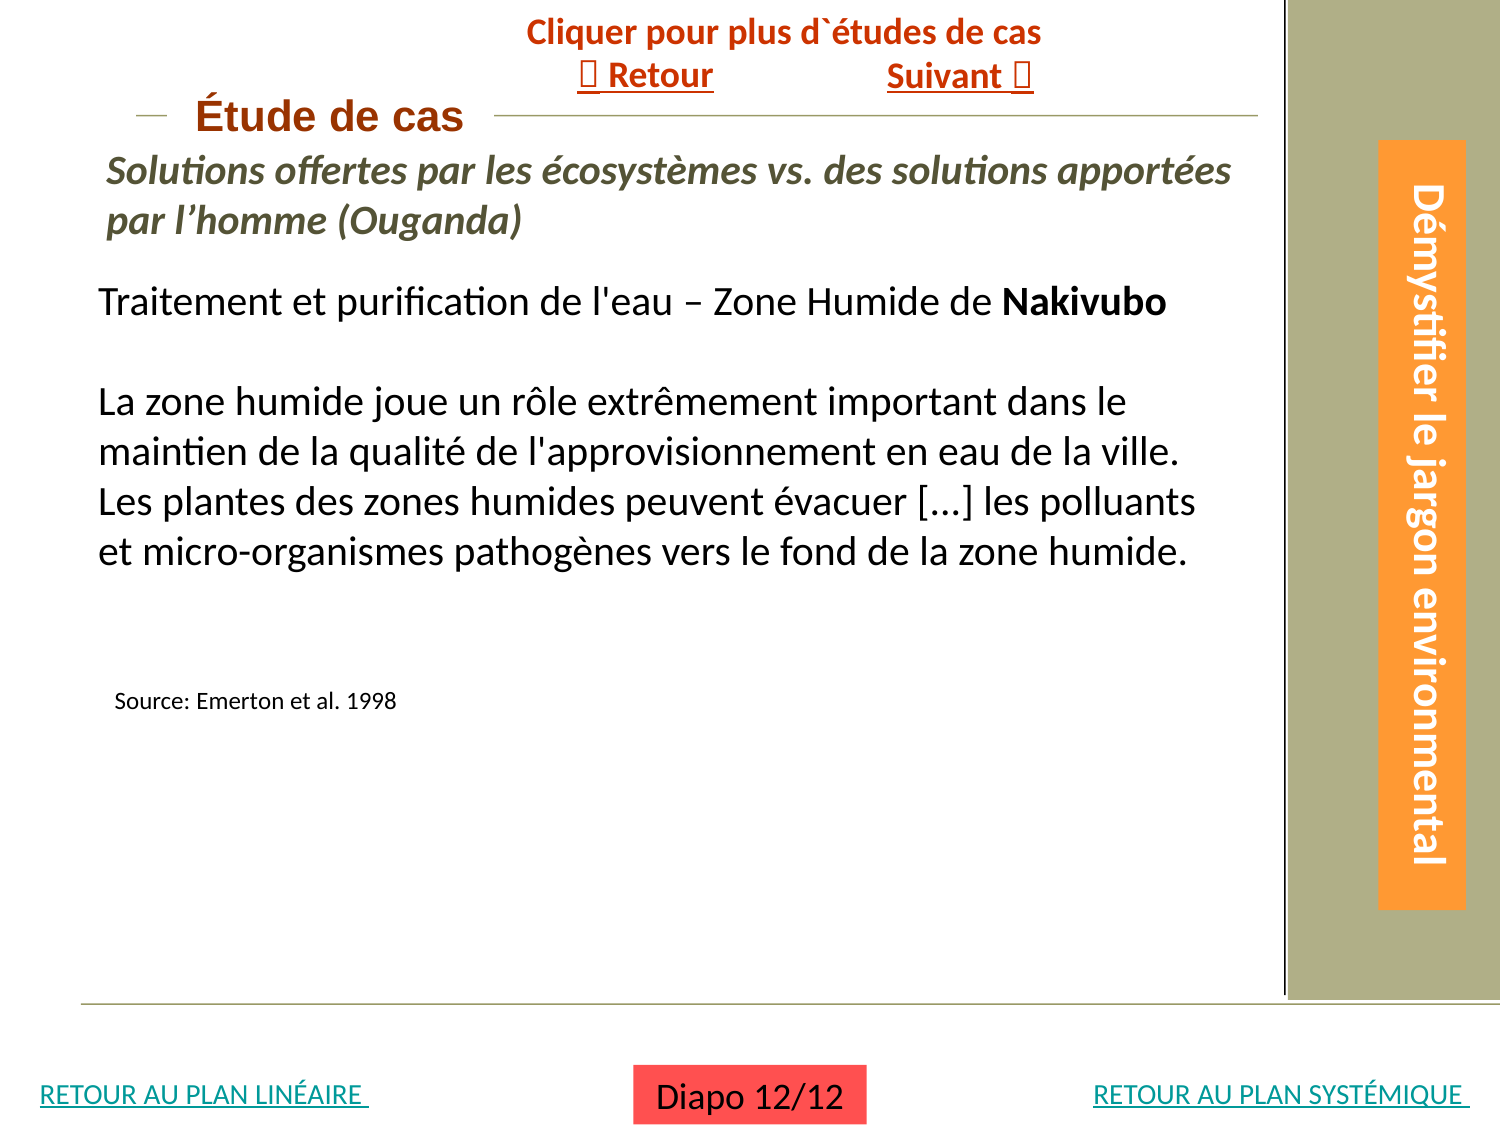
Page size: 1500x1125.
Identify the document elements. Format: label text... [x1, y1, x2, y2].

text_box Source: Emerton et al. 1998 [99, 677, 419, 722]
text_box RETOUR AU PLAN SYSTÉMIQUE [819, 1063, 1482, 1122]
text_box Solutions offertes par les écosystèmes vs. des solutions apportées par l’homme (Ouganda) [91, 135, 1273, 251]
text_box Traitement et purification de l'eau – Zone Humide de Nakivubo La zone humide joue un rôle extrêmement important dans le maintien de la qualité de l'approvisionnement en eau de la ville. Les plantes des zones humides peuvent évacuer [...] les polluants et micro-organismes pathogènes vers le fond de la zone humide. [83, 266, 1238, 640]
text_box Étude de cas [167, 71, 494, 135]
text_box Démystifier le jargon environmental [1378, 140, 1466, 911]
text_box Cliquer pour plus d`études de cas [512, 0, 1062, 60]
text_box Suivant  [819, 43, 1049, 103]
text_box RETOUR AU PLAN LINÉAIRE [27, 1063, 623, 1122]
text_box Diapo 12/12 [633, 1064, 867, 1125]
text_box [1287, 0, 1500, 1000]
text_box  Retour [562, 42, 786, 103]
